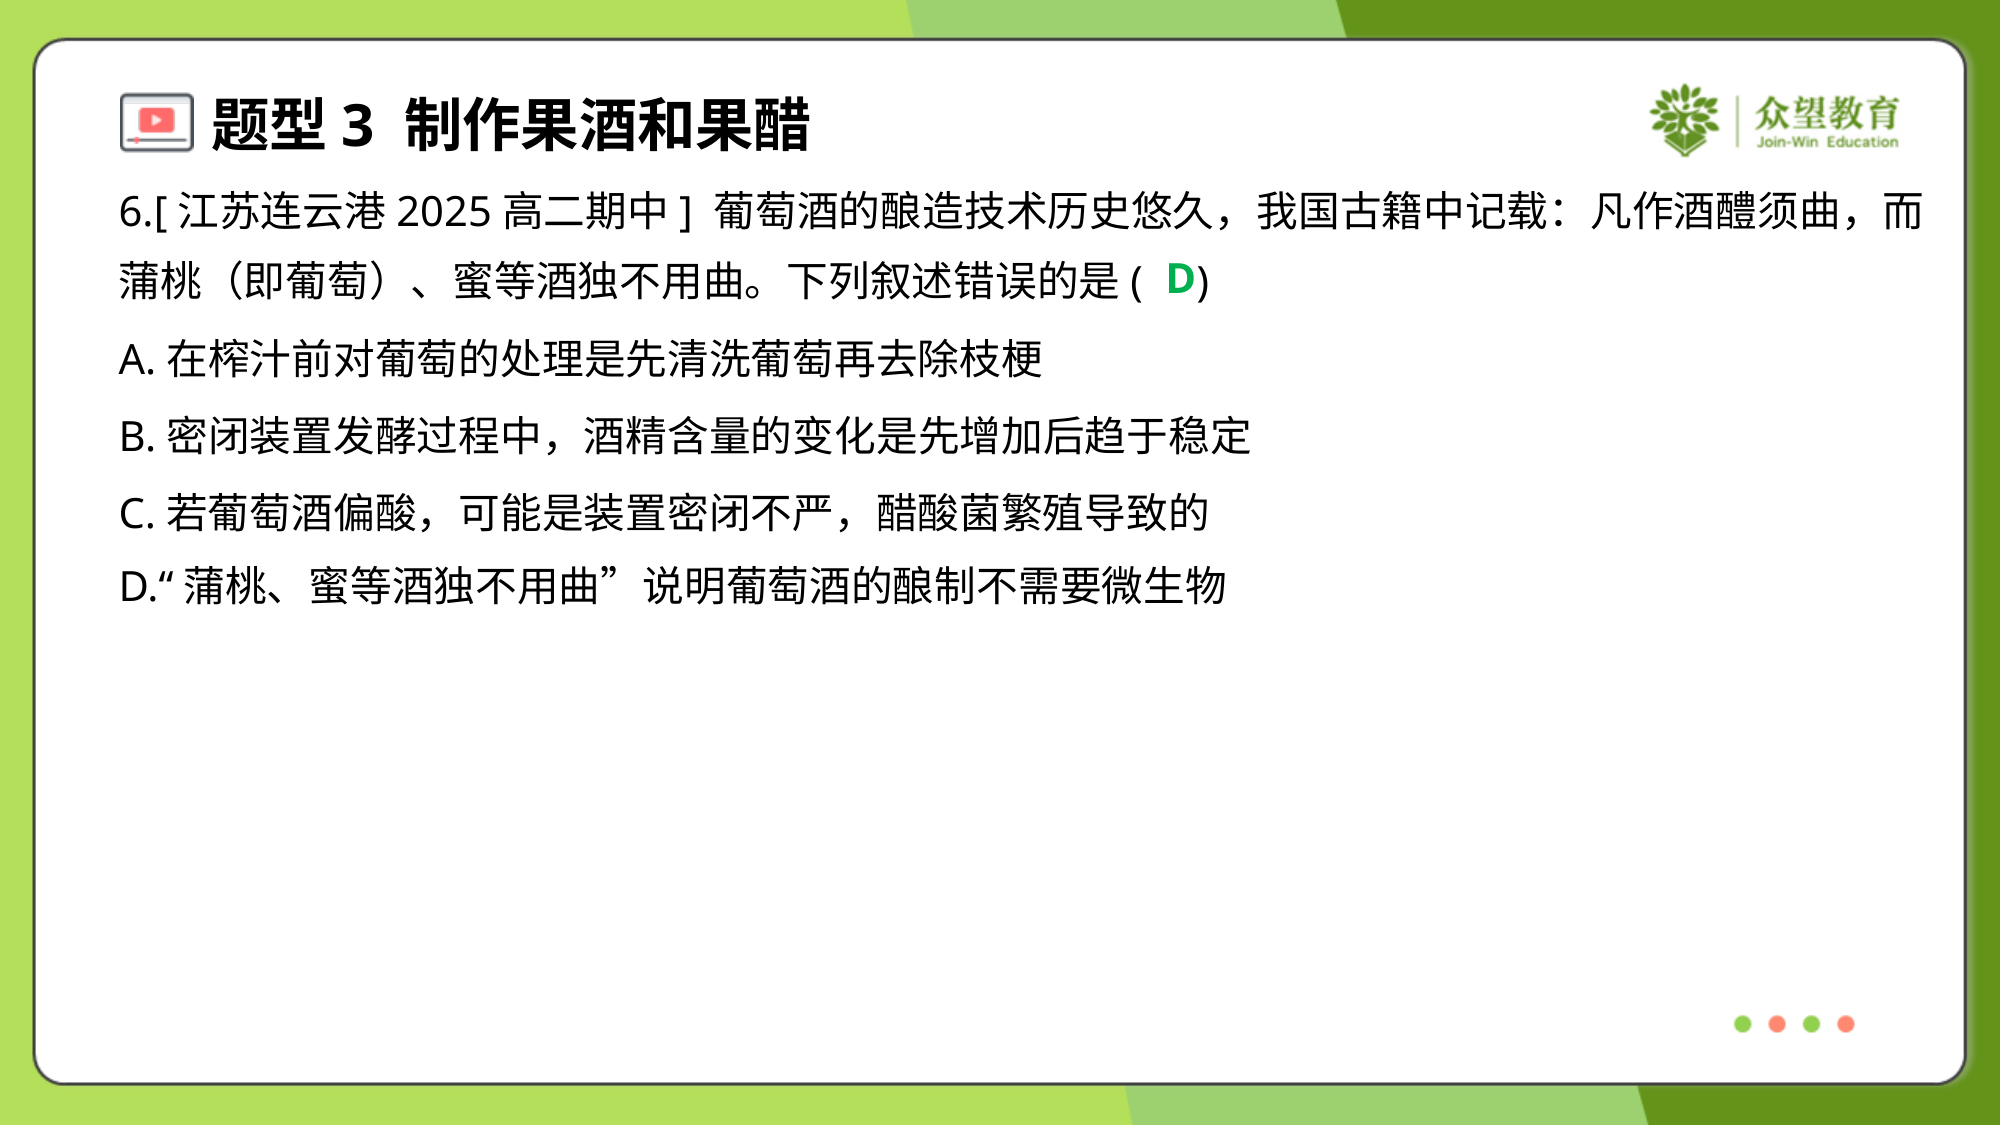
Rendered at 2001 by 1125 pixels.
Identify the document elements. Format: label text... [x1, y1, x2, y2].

text_box D [1149, 231, 1213, 296]
text_box A.在榨汁前对葡萄的处理是先清洗葡萄再去除枝梗 B.密闭装置发酵过程中，酒精含量的变化是先增加后趋于稳定 C.若葡萄酒偏酸，可能是装置密闭不严，醋酸菌繁殖导致的 D.“蒲桃、蜜等酒独不用曲”说明葡萄酒的酿制不需要微生物 [118, 307, 1883, 603]
text_box 6.[江苏连云港2025高二期中] 葡萄酒的酿造技术历史悠久，我国古籍中记载：凡作酒醴须曲，而 蒲桃（即葡萄）、蜜等酒独不用曲。下列叙述错误的是( ) [118, 159, 1883, 298]
picture [0, 0, 2000, 1125]
